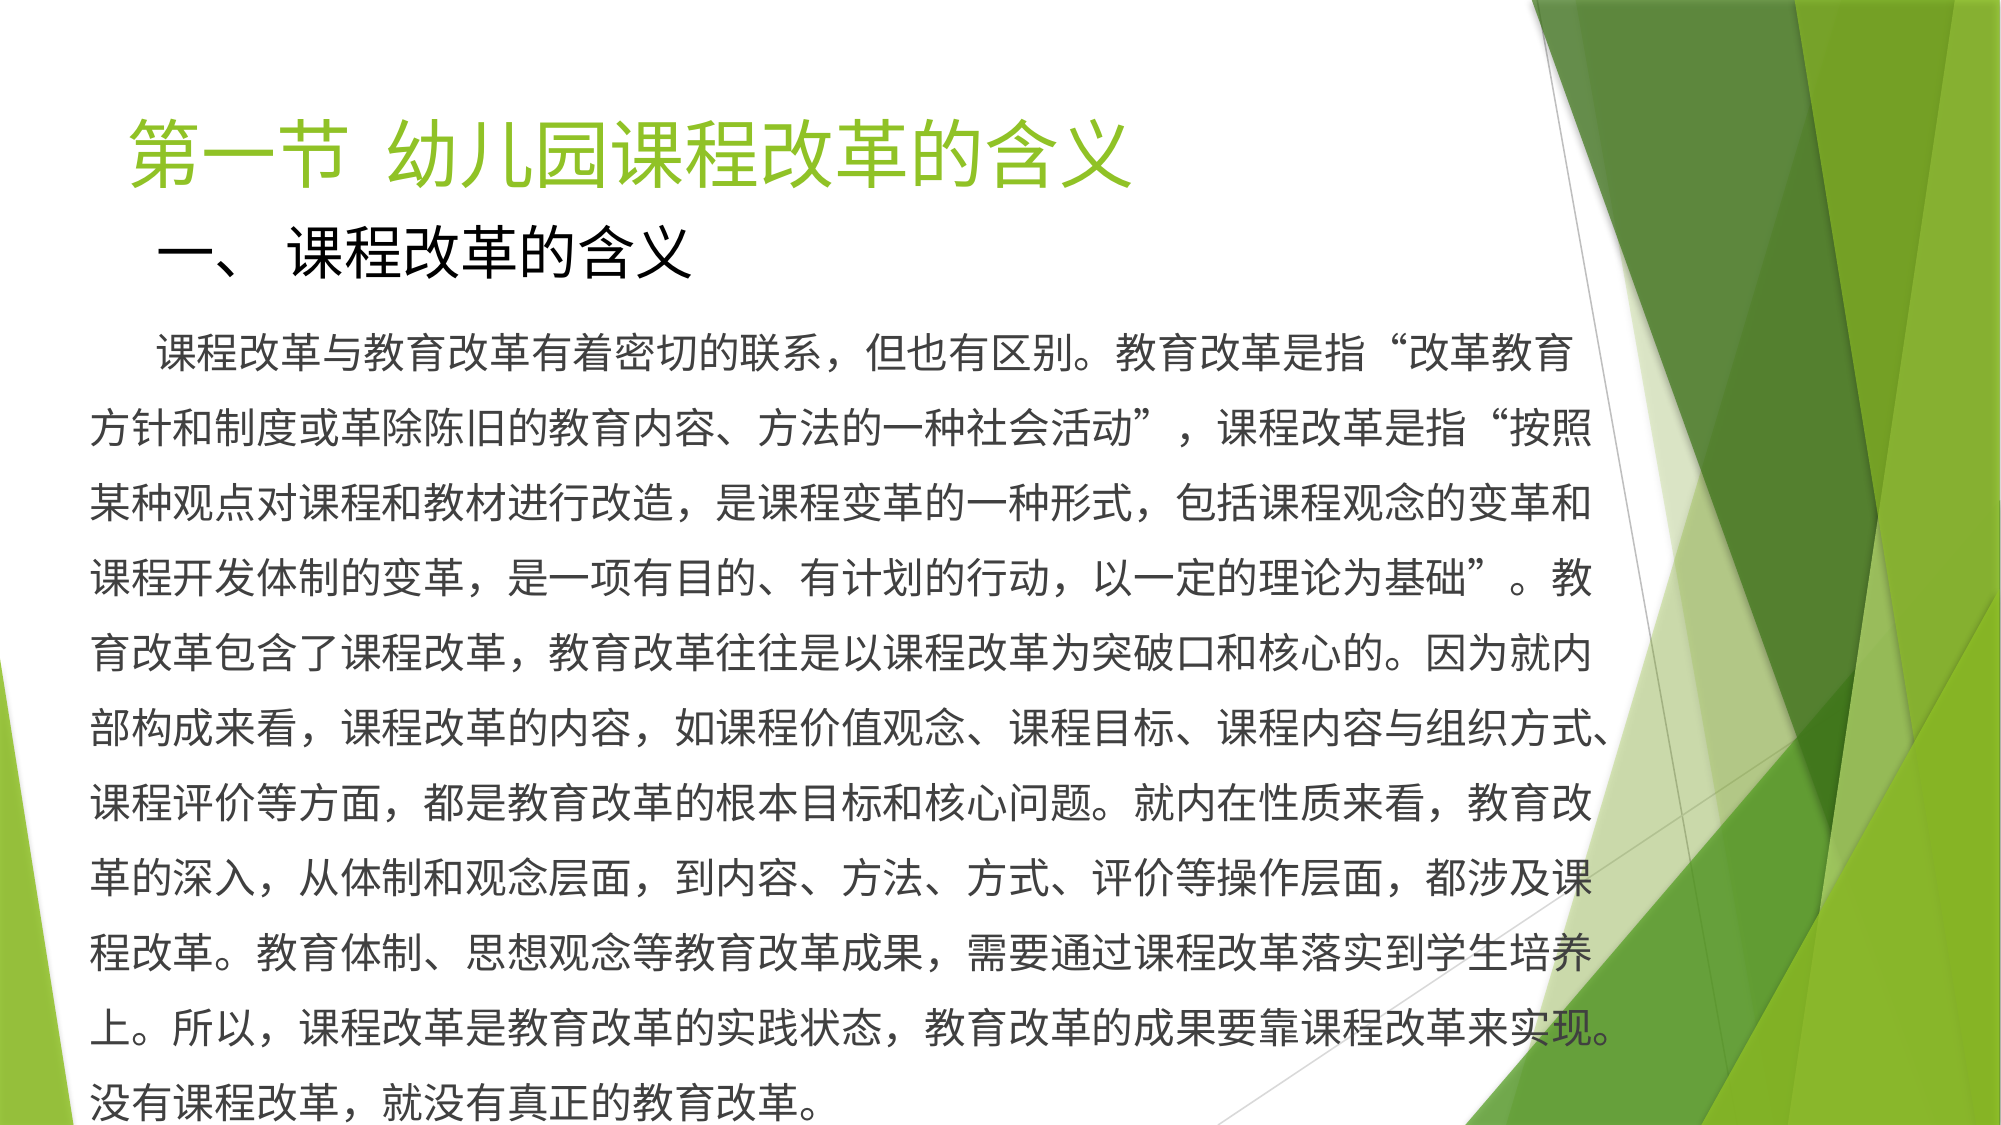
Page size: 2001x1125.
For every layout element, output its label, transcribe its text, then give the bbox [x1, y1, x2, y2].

text_box 一、 课程改革的含义 [141, 208, 1451, 294]
title 第一节 幼儿园课程改革的含义 [111, 99, 1522, 294]
list 课程改革与教育改革有着密切的联系，但也有区别。教育改革是指“改革教育方针和制度或革除陈旧的教育内容、方法的一种社会活动”，课程改革是指“按照某种观点对课程和教材进行改造，是课程变革的一种形式，包括课程观念的变革和课程开发体制的变革，是一项有目的、有计划的行动，以一定的理论为基础”。教育改革包含了课程改革，教育改革往往是以课程改革为突破口和核心的。因为就内部构成来看，课程改革的内容，如课程价值观念、课程目标、课程内容与组织方式、课程评价等方面，都是教育改革的根本目标和核心问题。就内在性质来看，教育改革的深入，从体制和观念层面，到内容、方法、方式、评价等操作层面，都涉及课程改革。教育体制、思想观念等教育改革成果，需要通过课程改革落实到学生培养上。所以，课程改革是教育改革的实践状态，教育改革的成果要靠课程改革来实现。没有课程改革，就没有真正的教育改革。 [74, 294, 1620, 1125]
